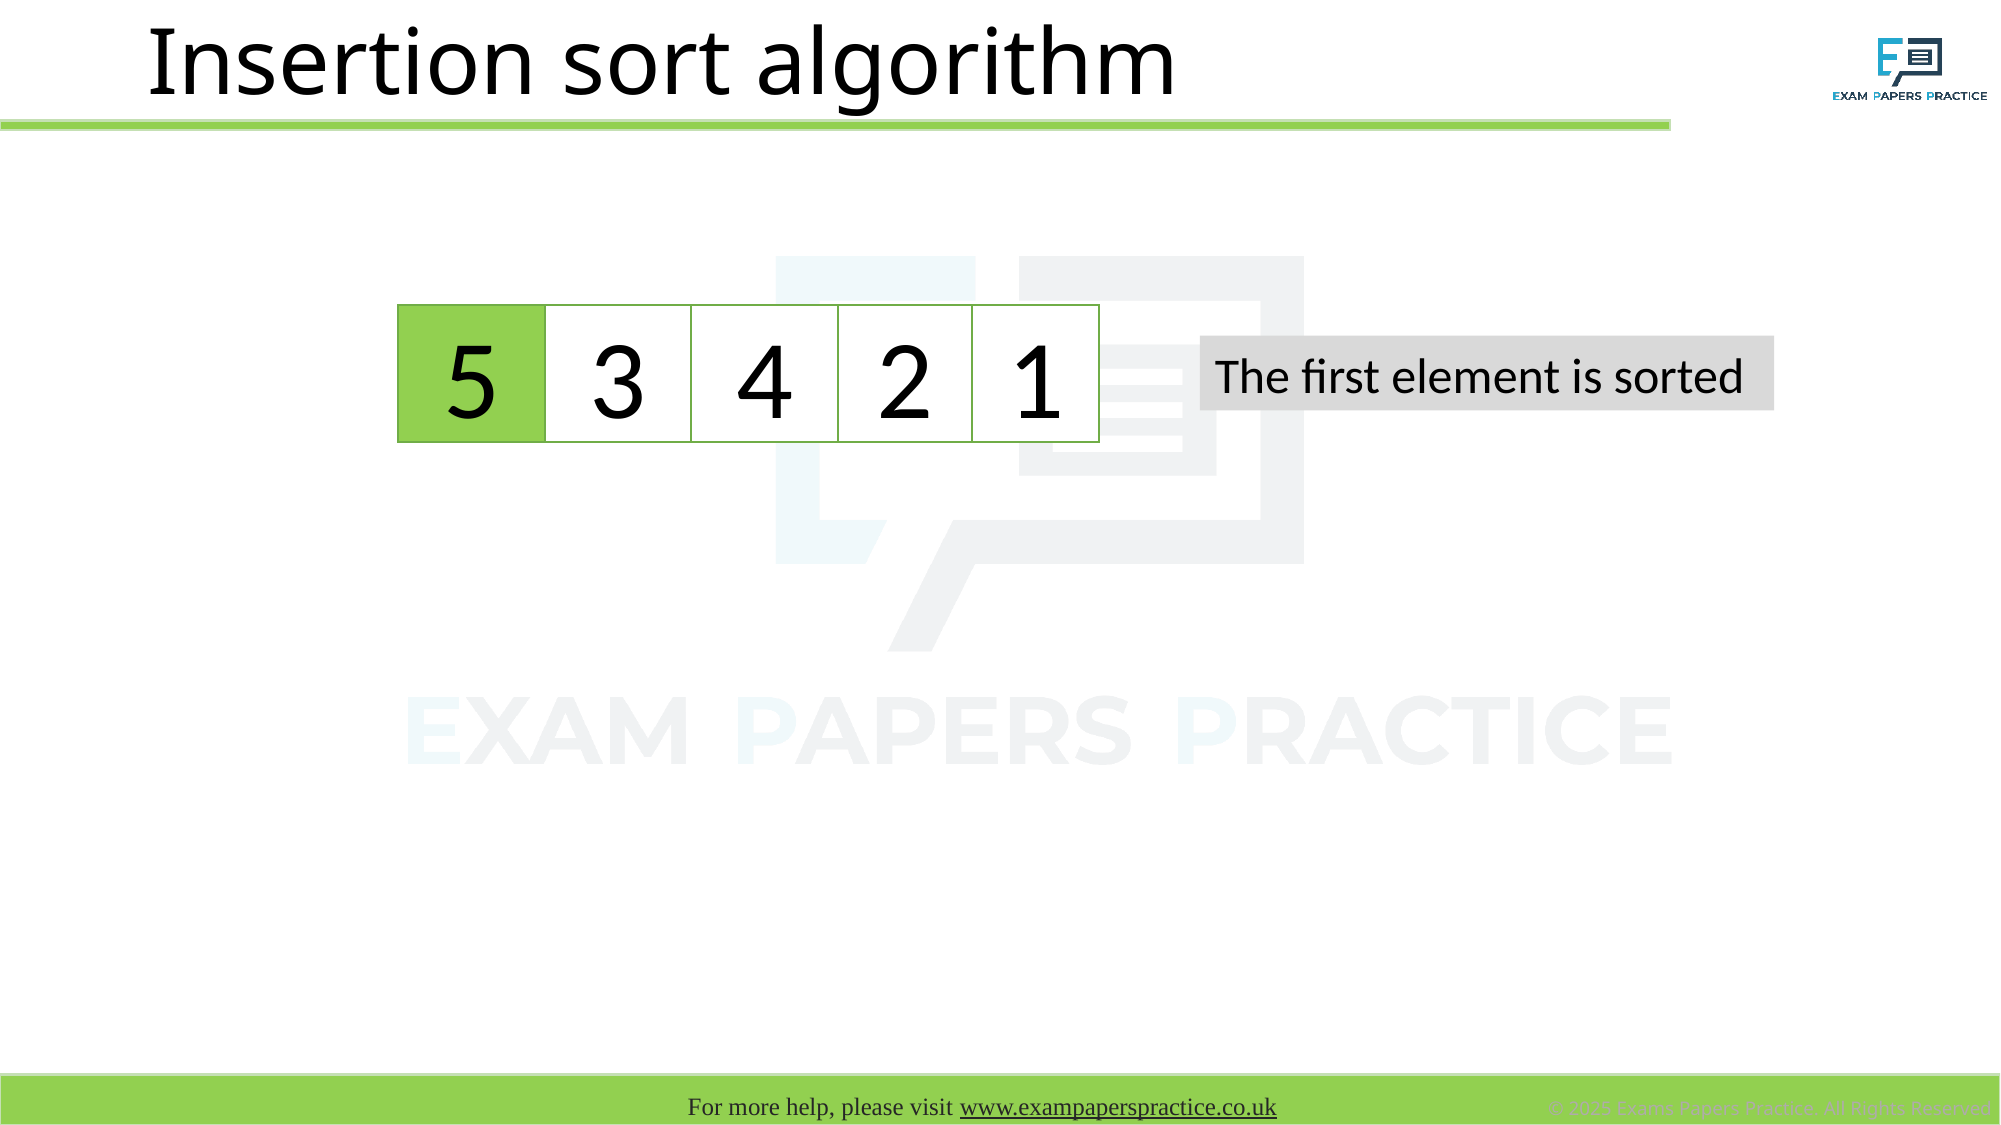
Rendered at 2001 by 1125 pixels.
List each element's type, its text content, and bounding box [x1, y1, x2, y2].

text_box 4 [690, 304, 837, 443]
title Insertion sort algorithm [132, 0, 1200, 162]
text_box The first element is sorted [1199, 335, 1775, 411]
text_box 5 [397, 304, 546, 443]
text_box 3 [546, 304, 690, 443]
text_box 2 [837, 304, 971, 443]
text_box 1 [971, 304, 1100, 443]
